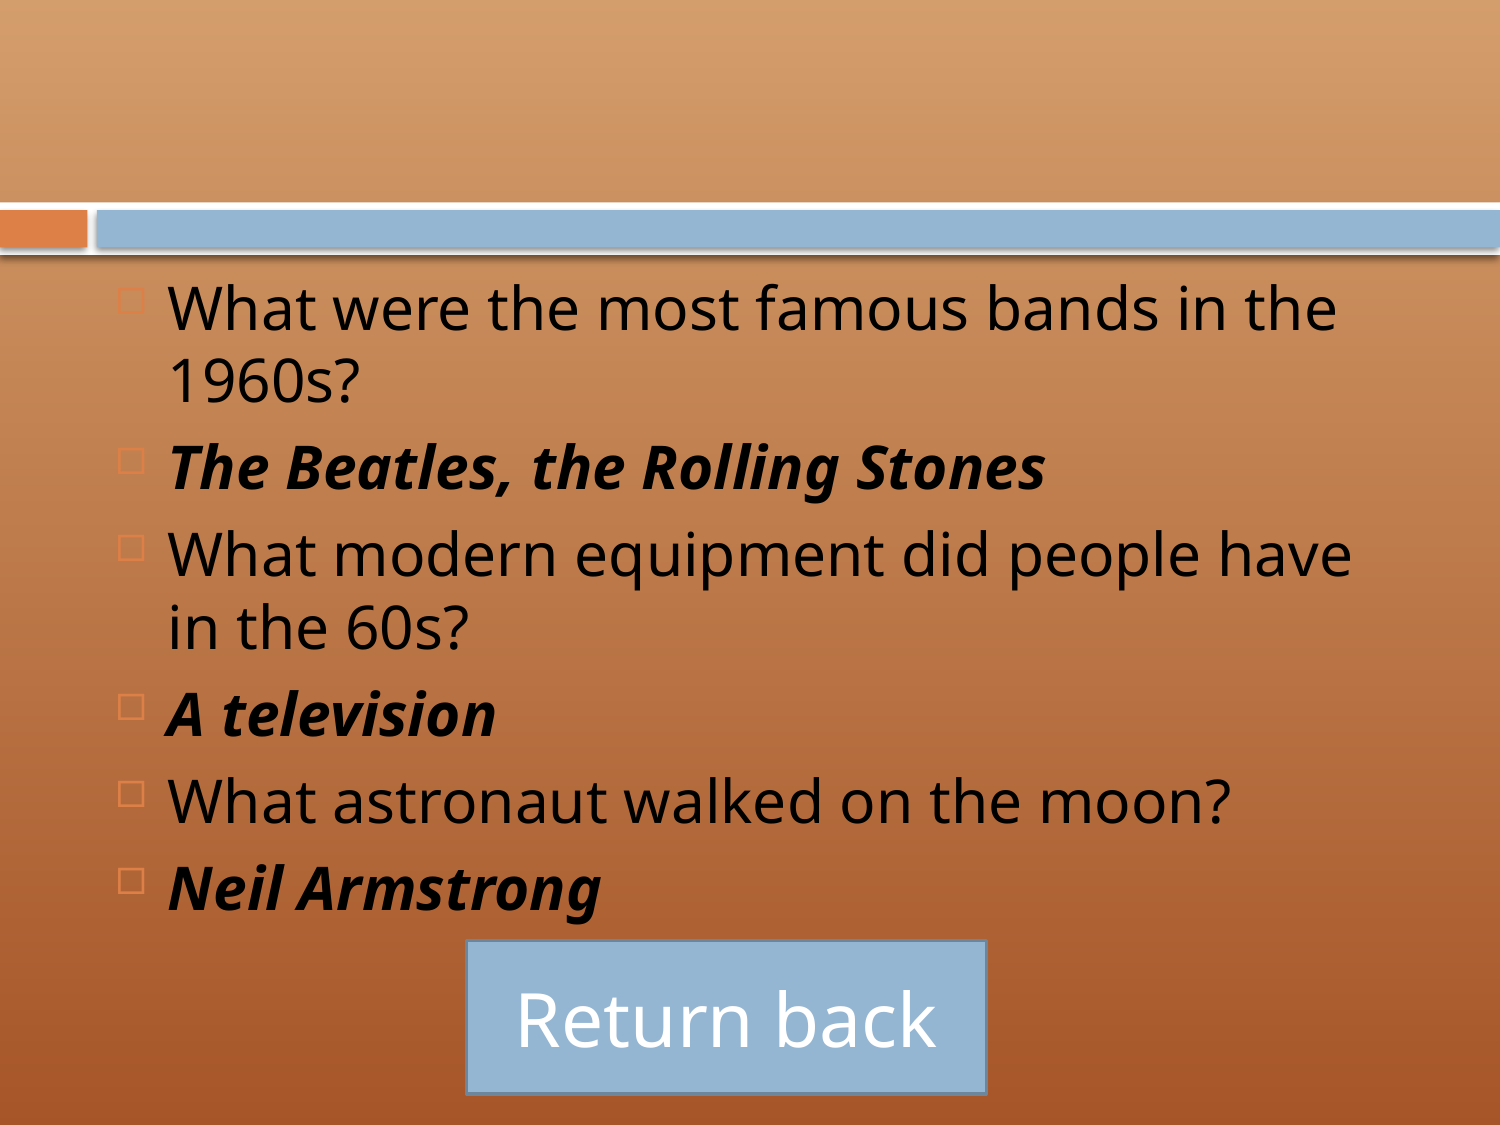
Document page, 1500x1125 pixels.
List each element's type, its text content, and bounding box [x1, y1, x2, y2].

list What were the most famous bands in the 1960s? The Beatles, the Rolling Stones What modern equipment did people have in the 60s? A television What astronaut walked on the moon? Neil Armstrong [100, 262, 1438, 1000]
text_box Return back [465, 939, 988, 1096]
